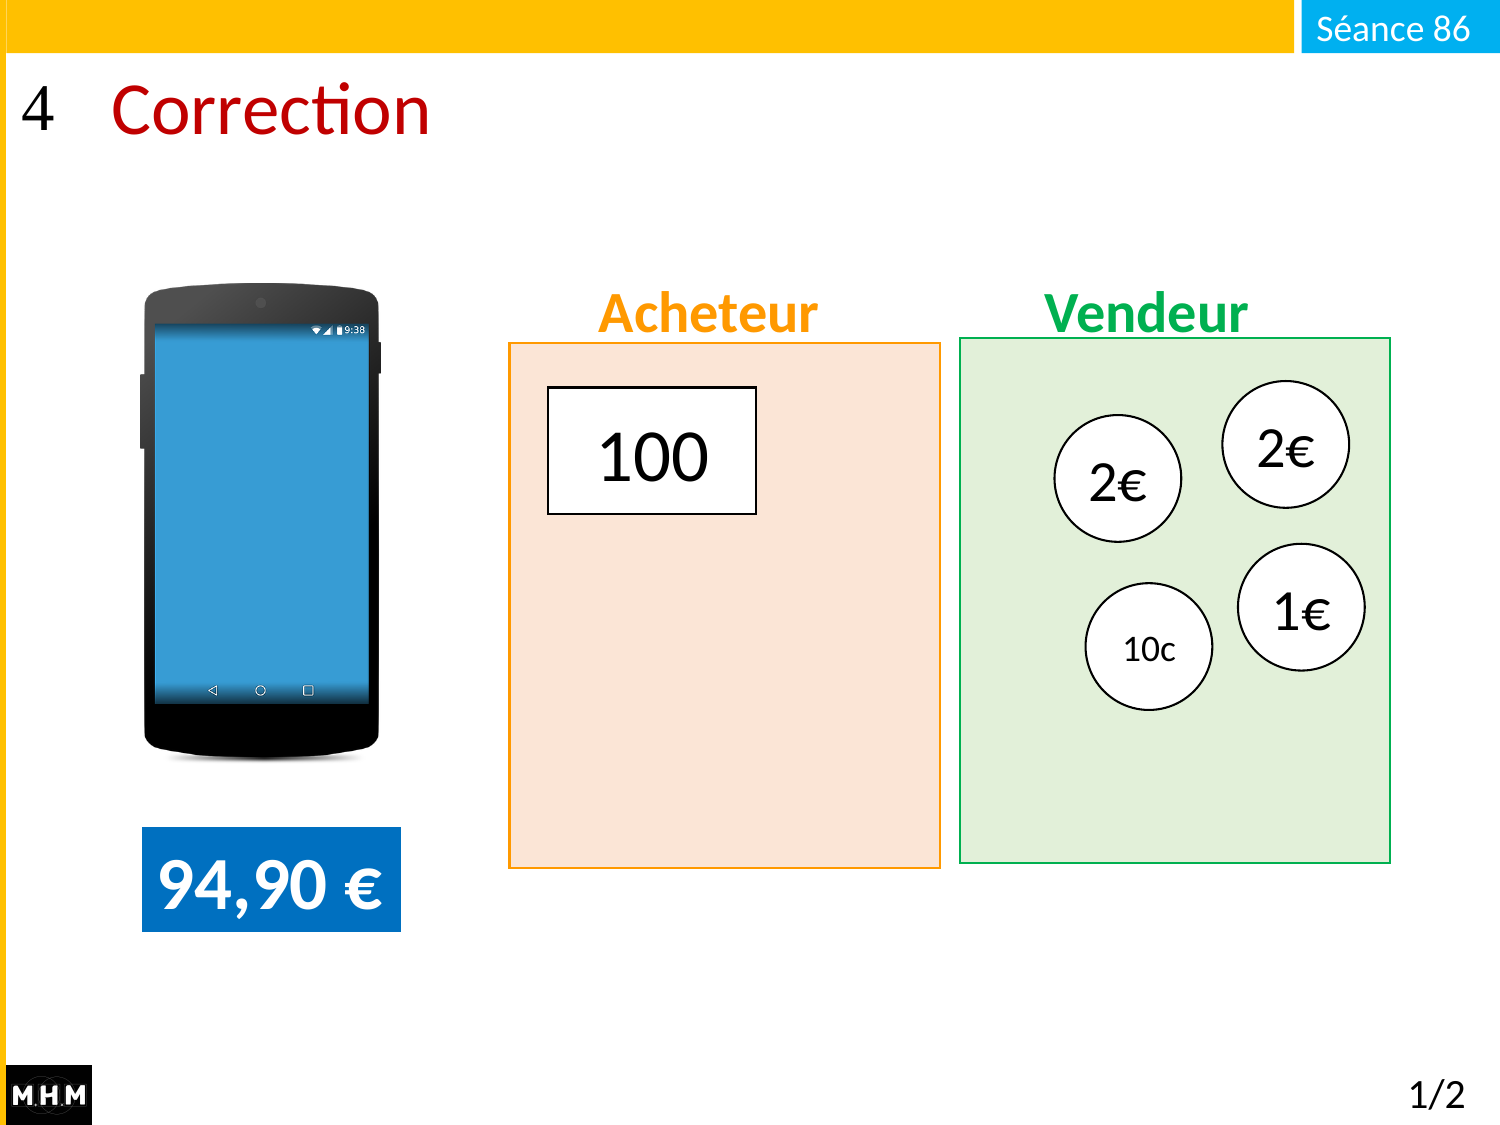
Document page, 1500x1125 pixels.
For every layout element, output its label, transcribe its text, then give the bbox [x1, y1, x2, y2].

text_box 2€ [1053, 414, 1183, 543]
picture [140, 283, 381, 764]
text_box 94,90 € [142, 827, 401, 932]
text_box 1€ [1236, 542, 1366, 672]
text_box 10c [1084, 582, 1214, 711]
text_box 100 [547, 386, 757, 515]
text_box Vendeur [1029, 252, 1500, 352]
text_box [508, 342, 941, 869]
picture [6, 1065, 92, 1125]
text_box 2€ [1221, 379, 1351, 509]
text_box Acheteur [583, 252, 1029, 352]
list 1/2 [1373, 1064, 1500, 1125]
title Correction [96, 60, 1391, 160]
text_box [959, 352, 1391, 864]
